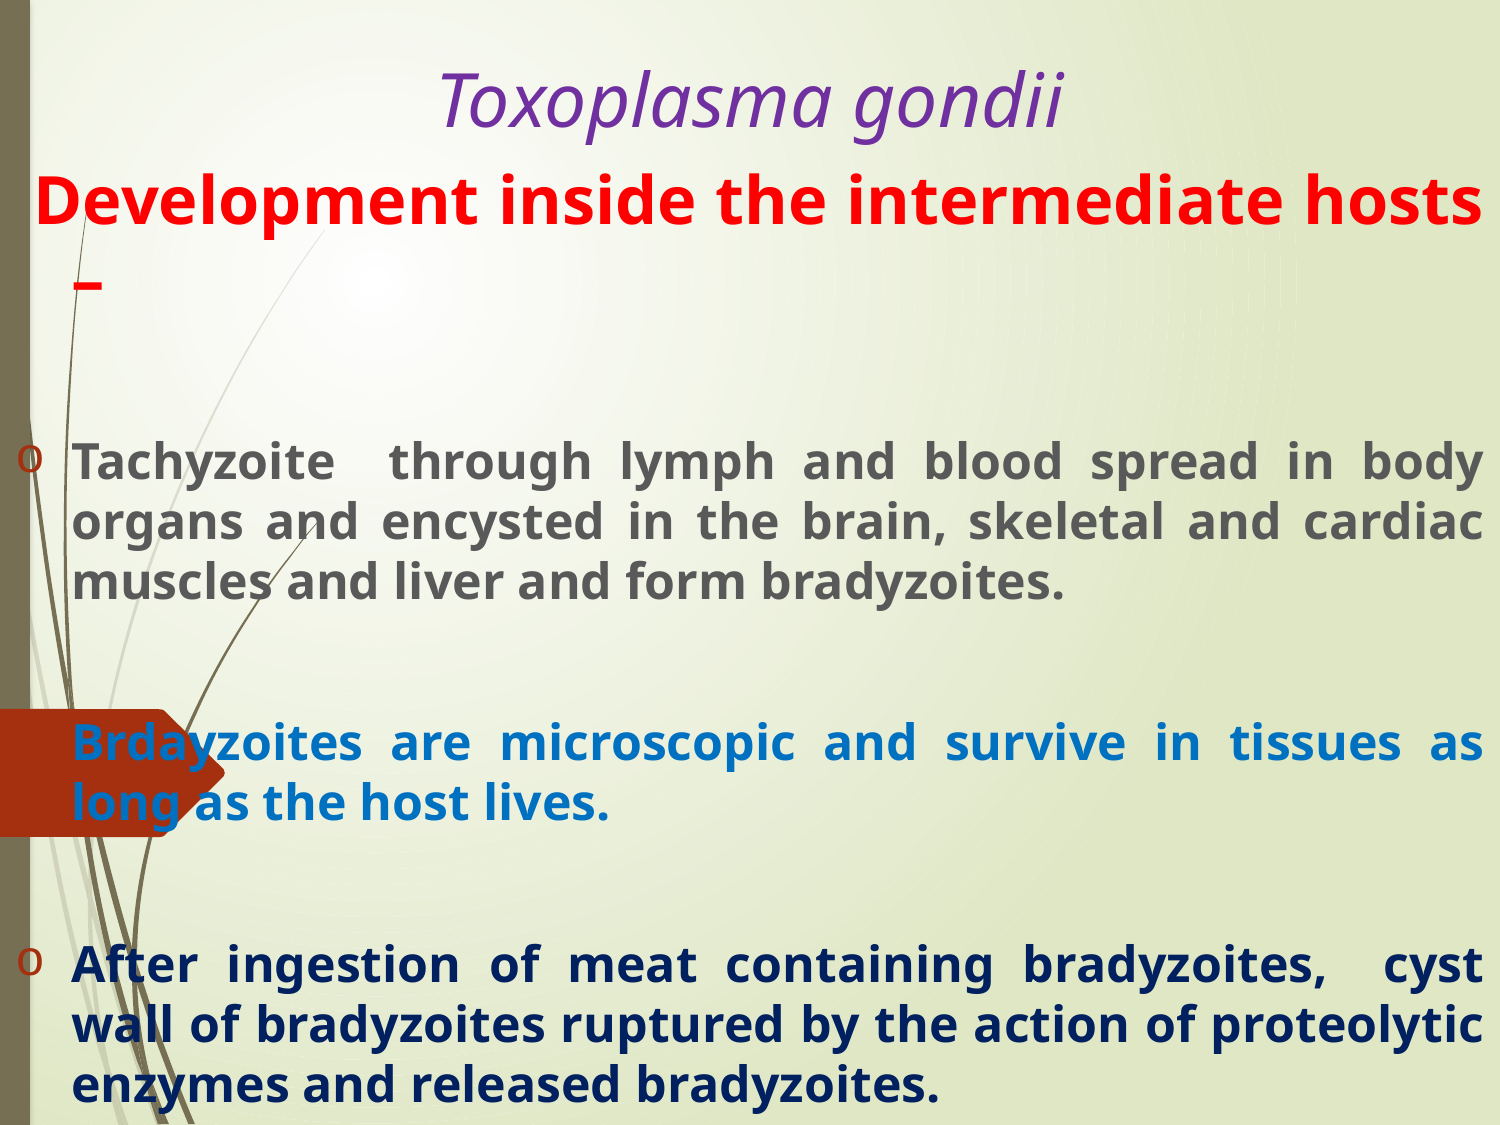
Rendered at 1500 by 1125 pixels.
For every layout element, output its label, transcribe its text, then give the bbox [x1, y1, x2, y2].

subtitle Development inside the intermediate hosts – Tachyzoite through lymph and blood spread in body organs and encysted in the brain, skeletal and cardiac muscles and liver and form bradyzoites. Brdayzoites are microscopic and survive in tissues as long as the host lives. After ingestion of meat containing bradyzoites, cyst wall of bradyzoites ruptured by the action of proteolytic enzymes and released bradyzoites. [0, 149, 1500, 1125]
title Toxoplasma gondii [0, 0, 1500, 149]
